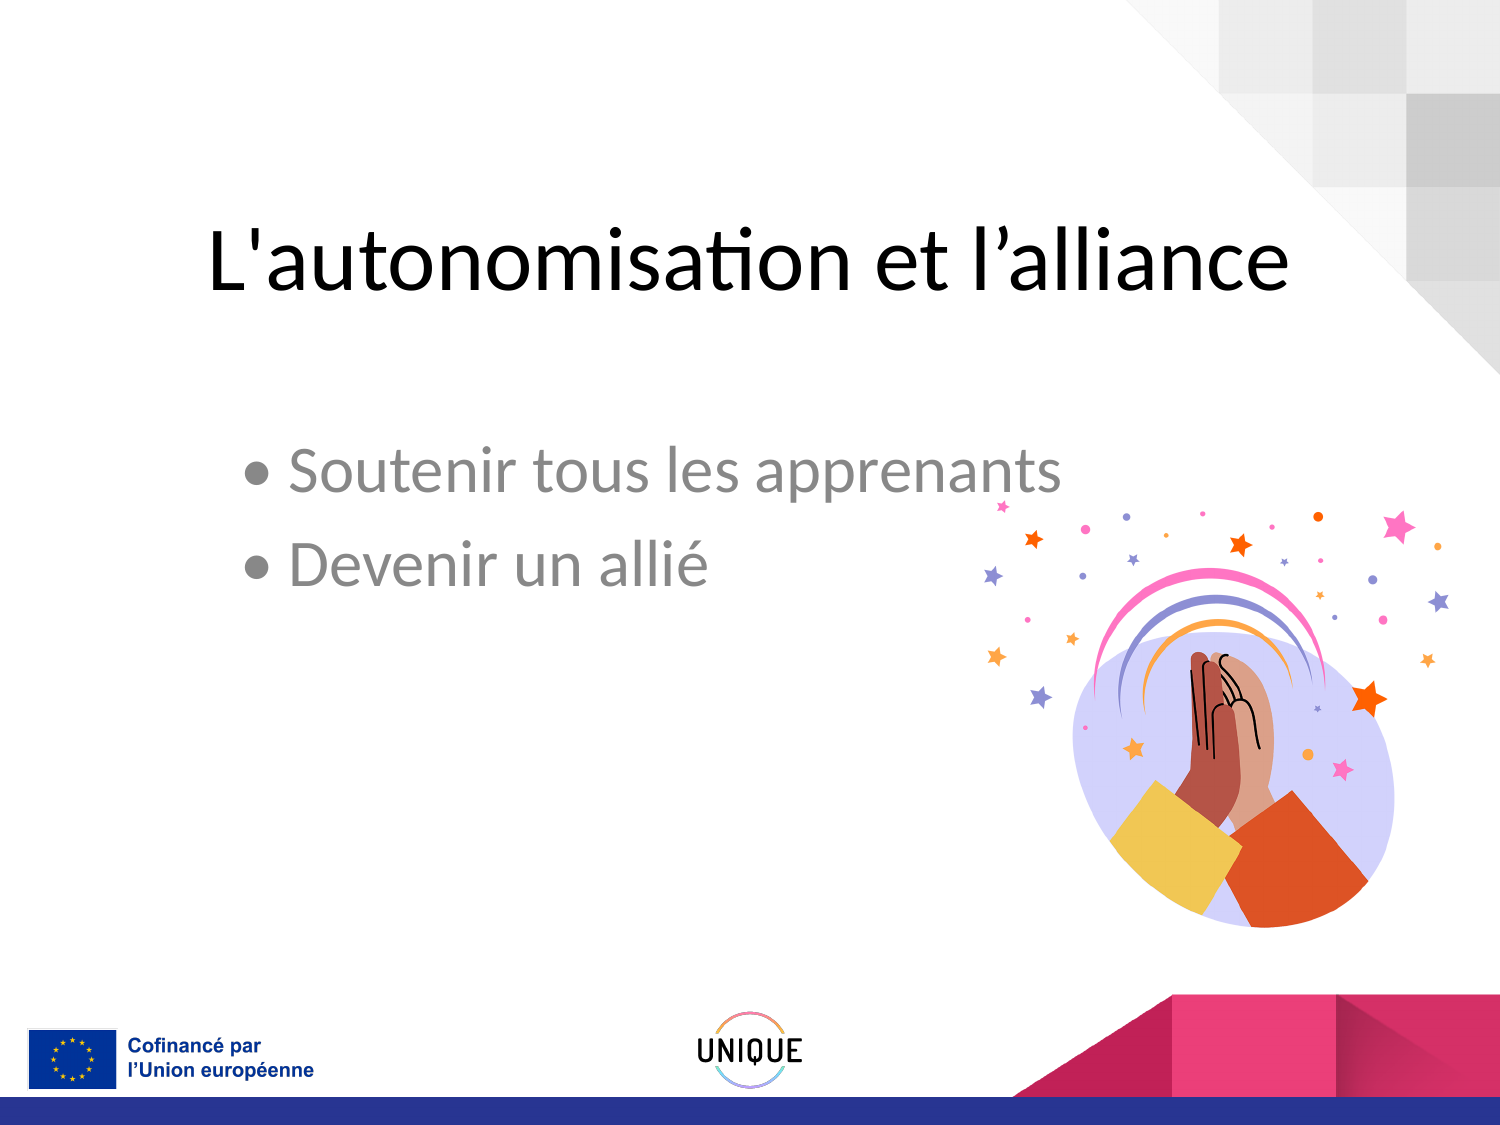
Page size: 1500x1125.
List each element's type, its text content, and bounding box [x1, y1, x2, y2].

subtitle • Soutenir tous les apprenants • Devenir un allié [225, 418, 1275, 707]
title L'autonomisation et l’alliance [112, 132, 1388, 375]
picture [969, 486, 1460, 937]
picture [0, 993, 1500, 1125]
picture [1125, 0, 1500, 375]
